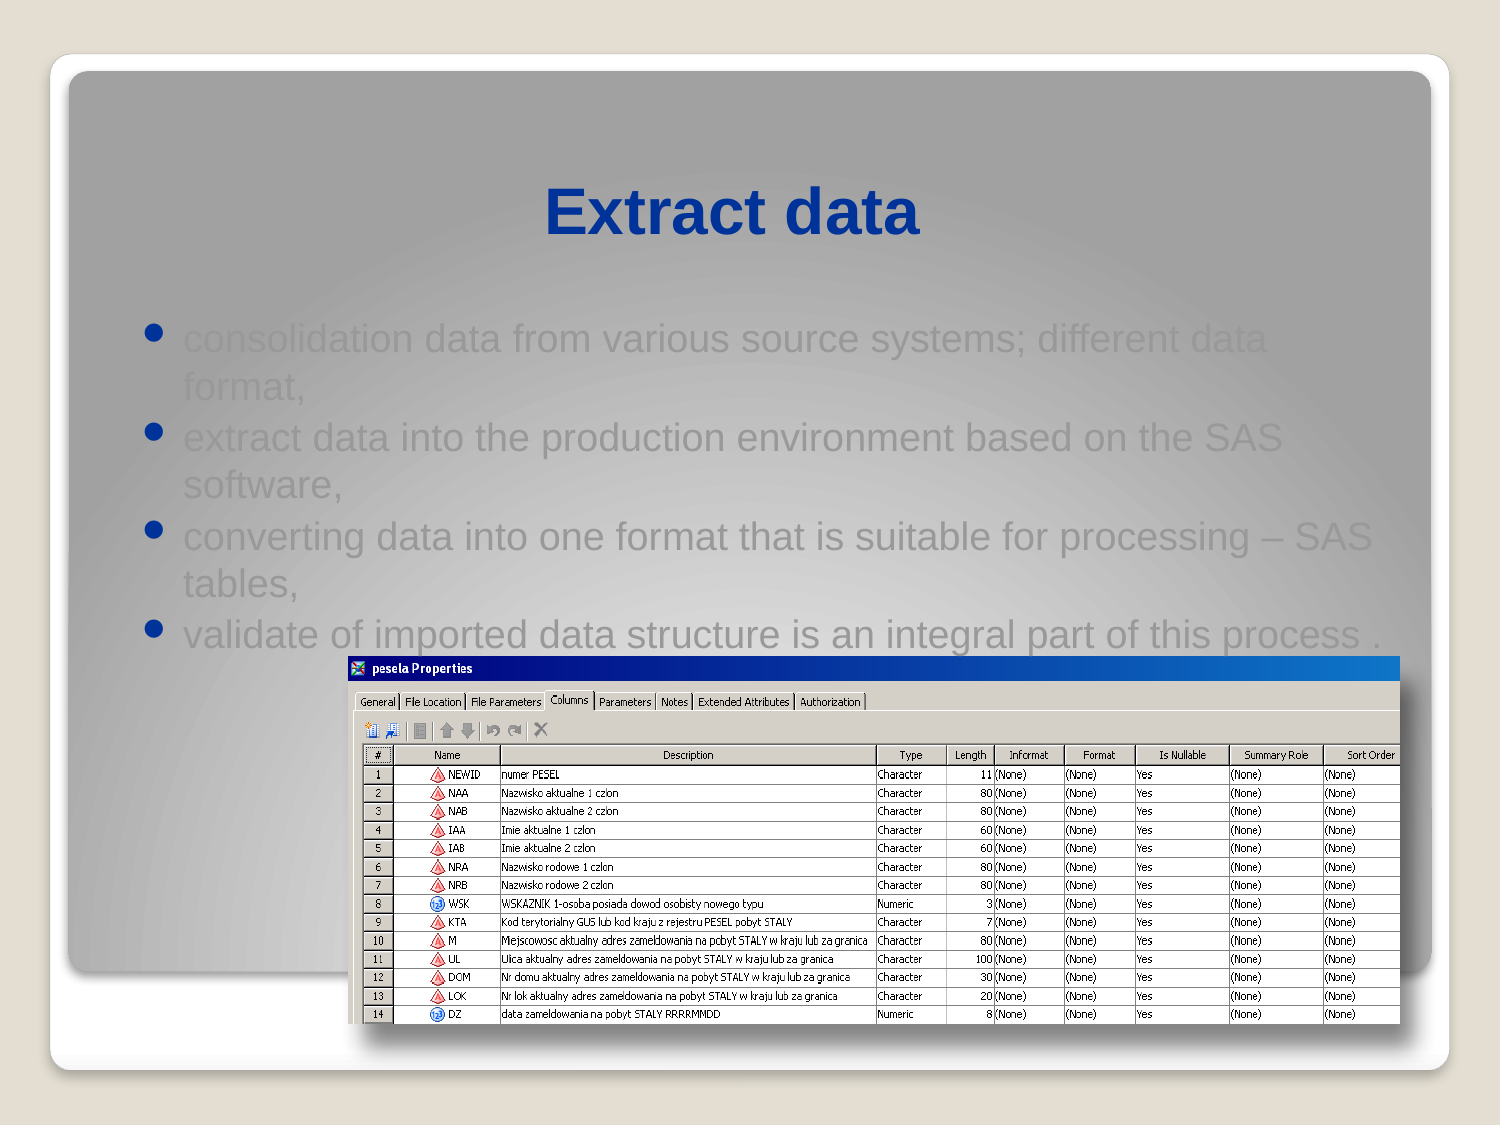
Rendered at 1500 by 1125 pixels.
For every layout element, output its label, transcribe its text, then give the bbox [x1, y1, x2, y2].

list consolidation data from various source systems; different data format, extract data into the production environment based on the SAS software, converting data into one format that is suitable for processing – SAS tables, validate of imported data structure is an integral part of this process . [112, 243, 1400, 681]
title Extract data [76, 90, 1388, 256]
picture [348, 656, 1400, 1024]
